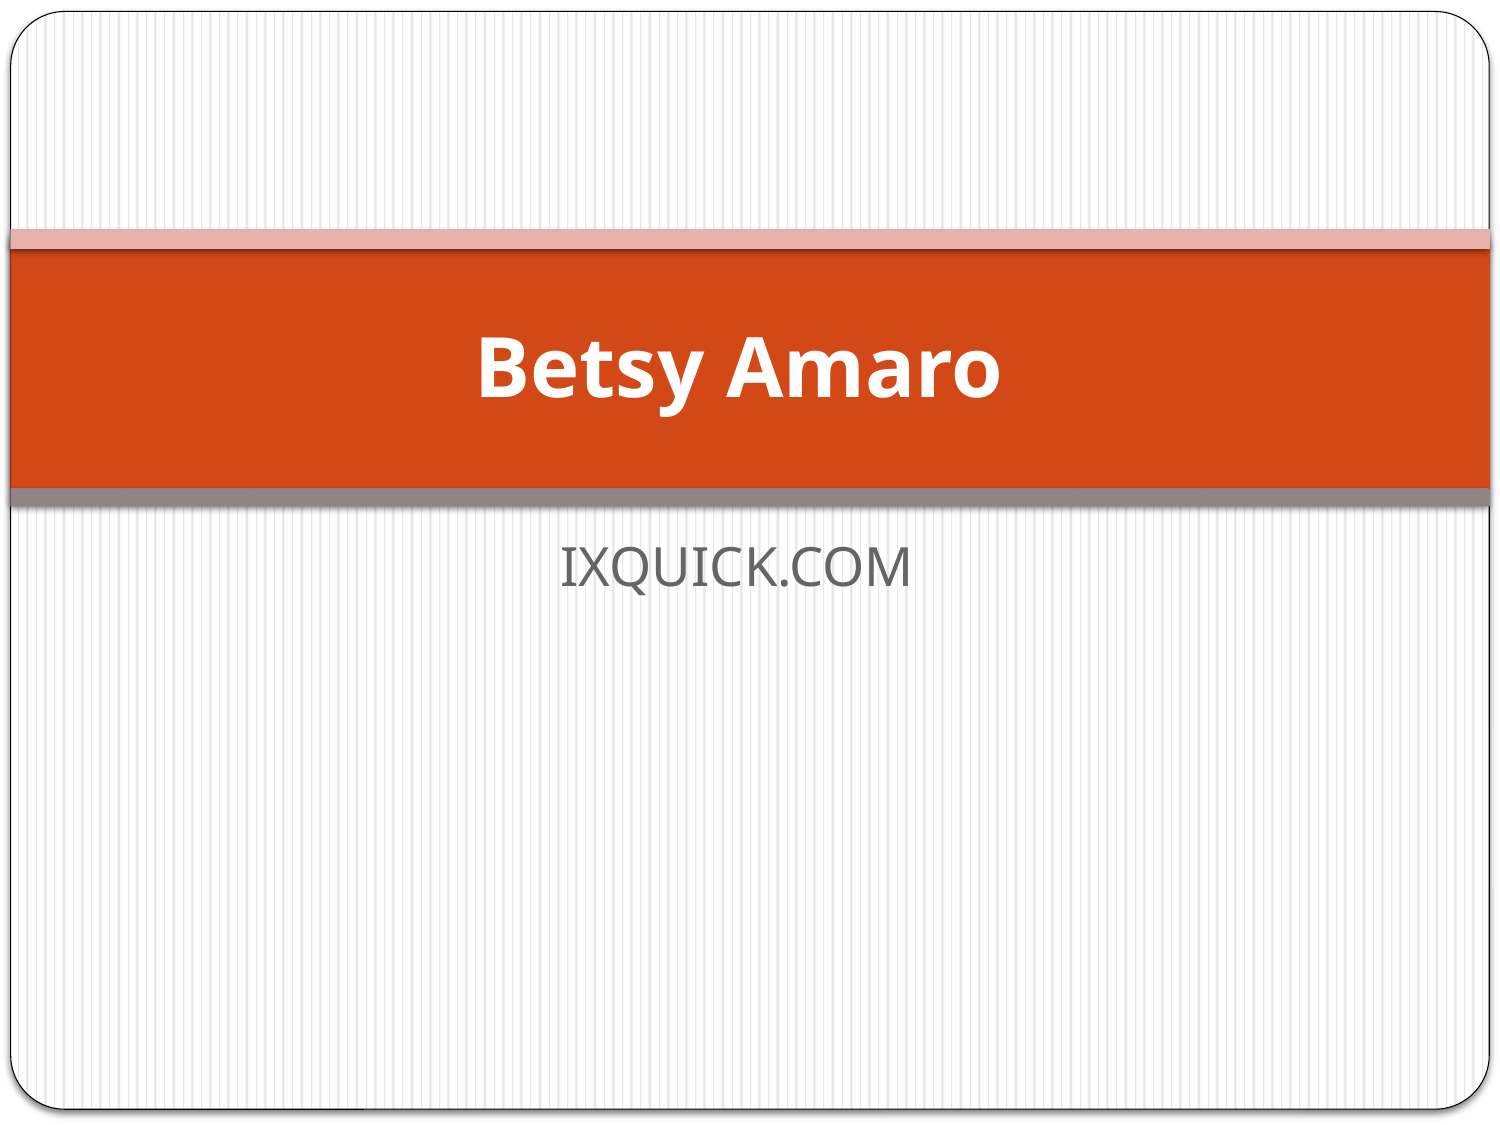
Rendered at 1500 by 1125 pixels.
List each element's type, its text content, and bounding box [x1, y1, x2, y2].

subtitle IXQUICK.COM [212, 525, 1263, 788]
title Betsy Amaro [75, 247, 1425, 489]
